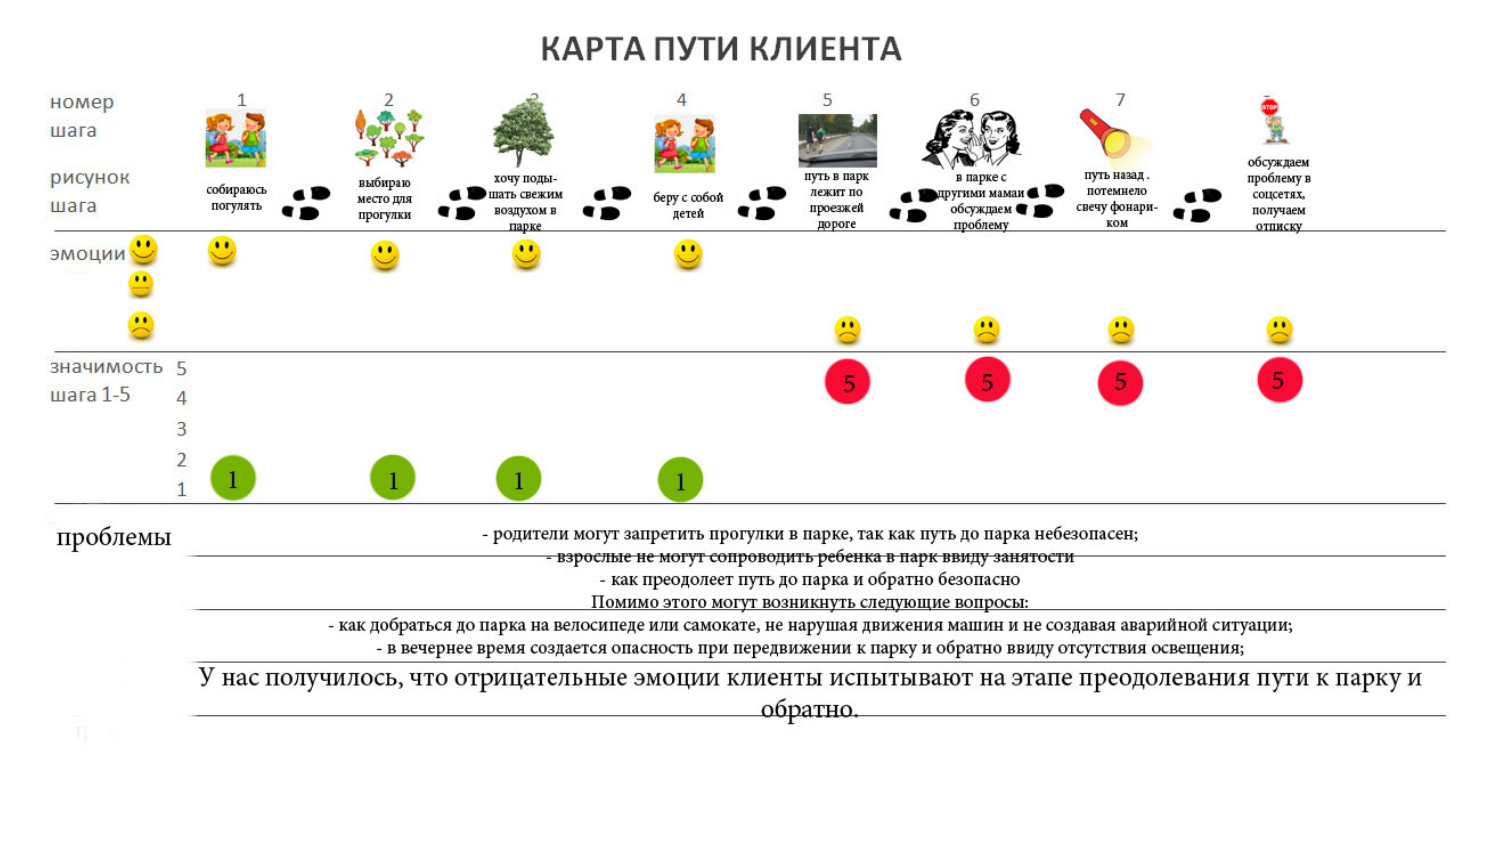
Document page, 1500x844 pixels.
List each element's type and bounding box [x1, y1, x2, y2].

list [27, 0, 1454, 754]
